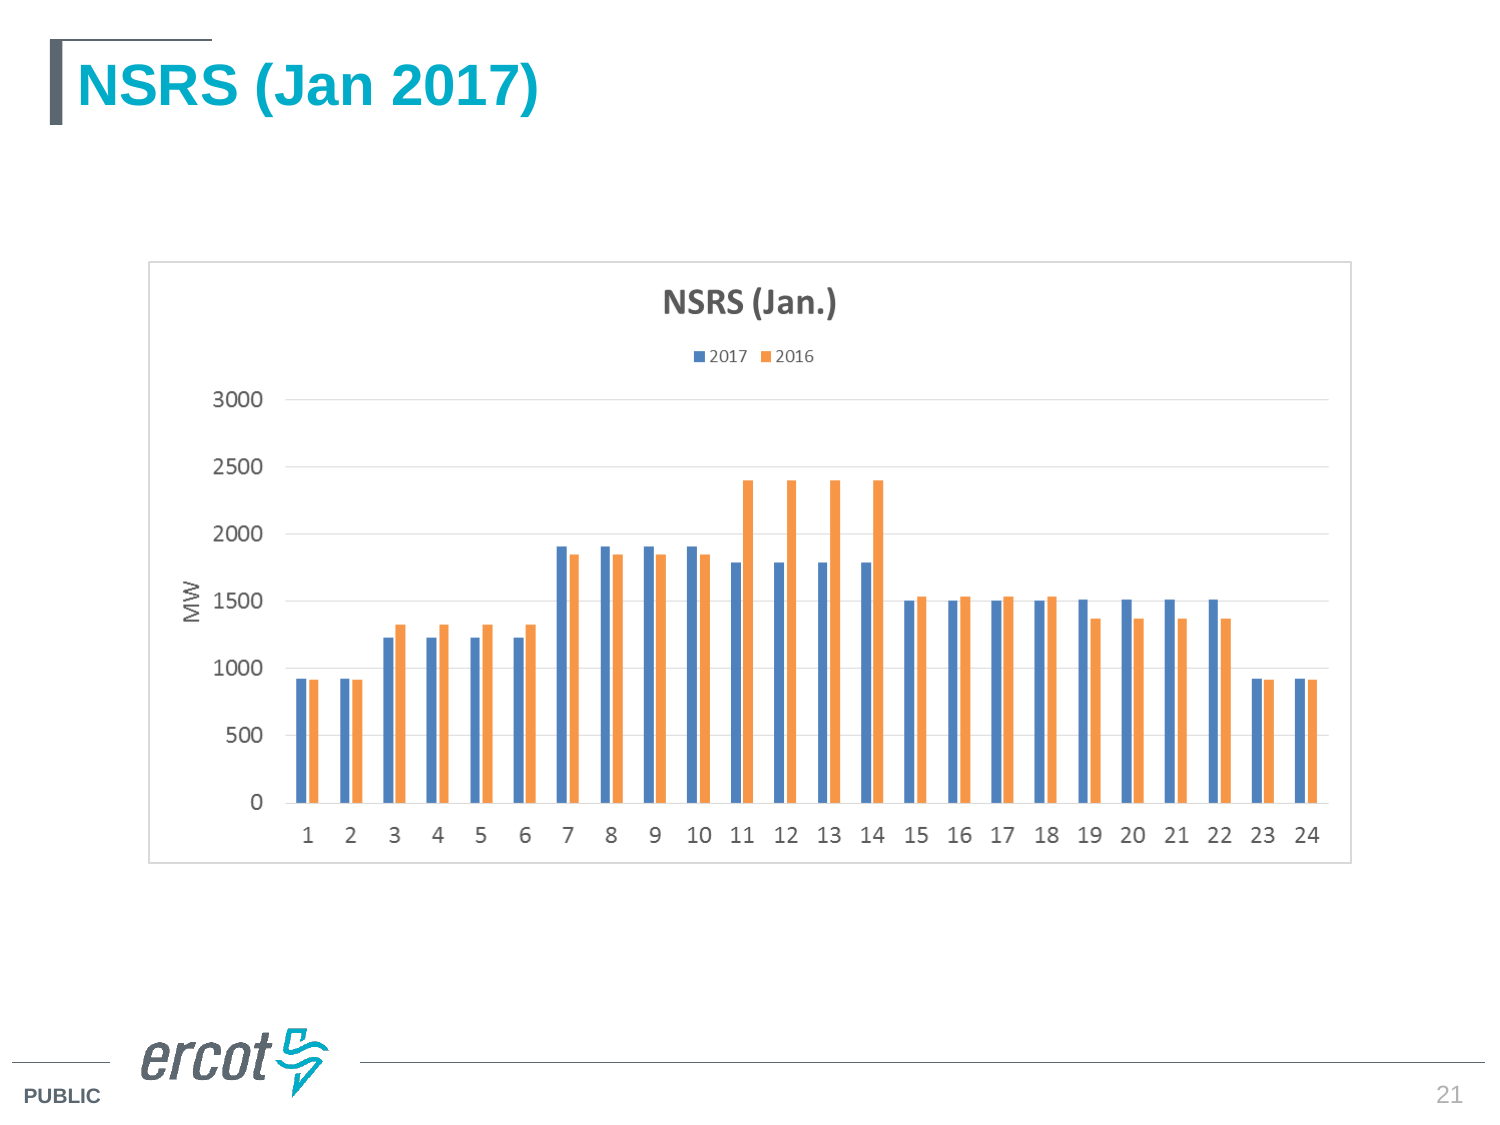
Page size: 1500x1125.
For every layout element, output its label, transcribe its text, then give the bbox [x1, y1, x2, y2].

title NSRS (Jan 2017) [62, 39, 1450, 228]
slide_number 21 [1412, 1076, 1488, 1112]
picture [148, 261, 1352, 864]
picture [137, 1024, 332, 1100]
